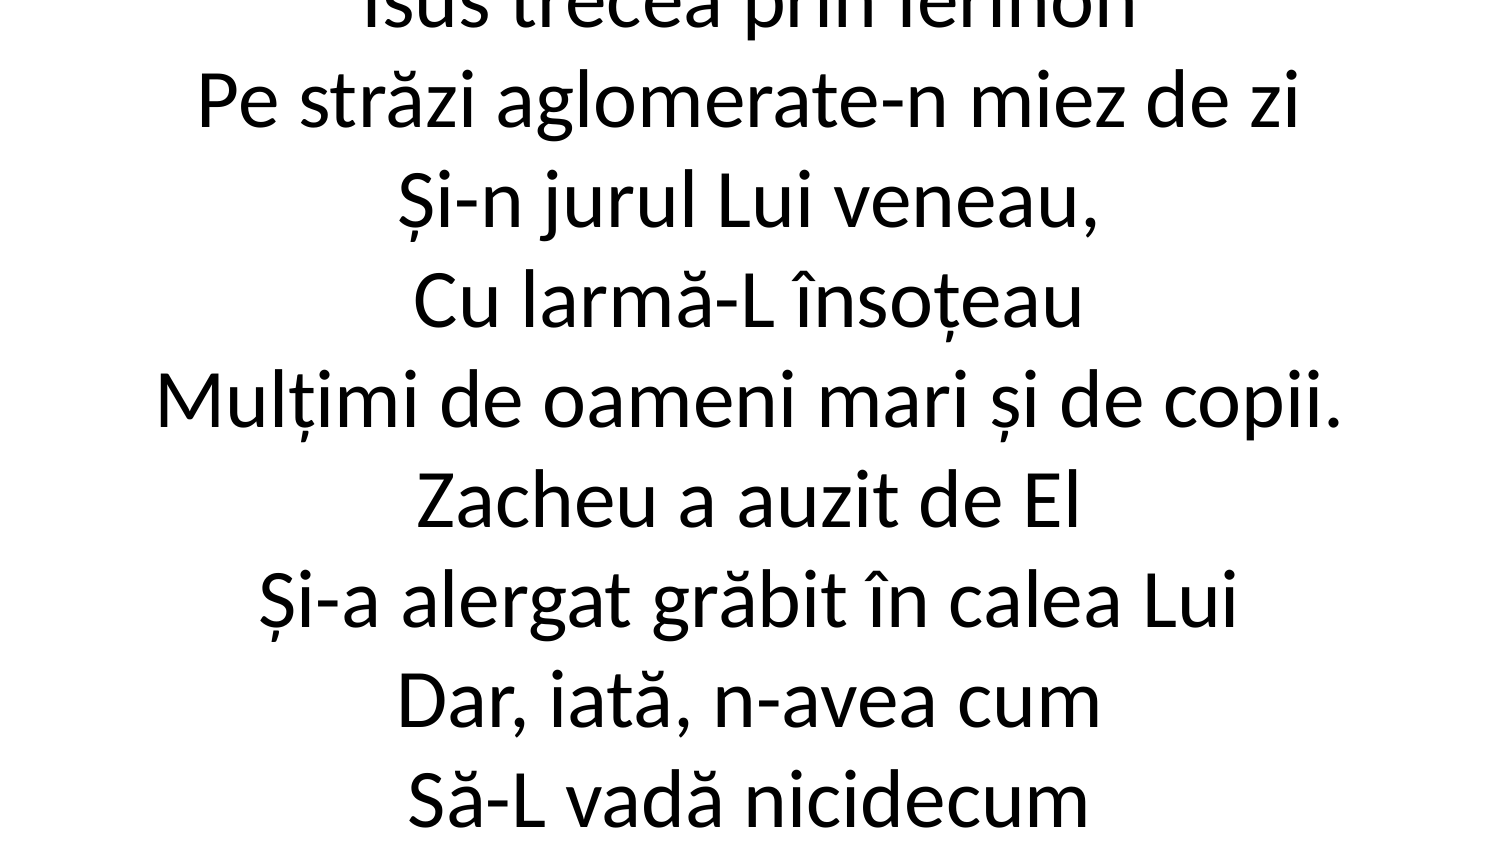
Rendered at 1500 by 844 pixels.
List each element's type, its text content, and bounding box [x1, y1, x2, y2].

text_box Isus trecea prin Ierihon Pe străzi aglomerate-n miez de zi Și-n jurul Lui veneau, Cu larmă-L însoțeau Mulțimi de oameni mari și de copii. Zacheu a auzit de El Și-a alergat grăbit în calea Lui Dar, iată, n-avea cum Să-L vadă nicidecum Căci era micuț de felul lui. [139, 0, 1361, 844]
